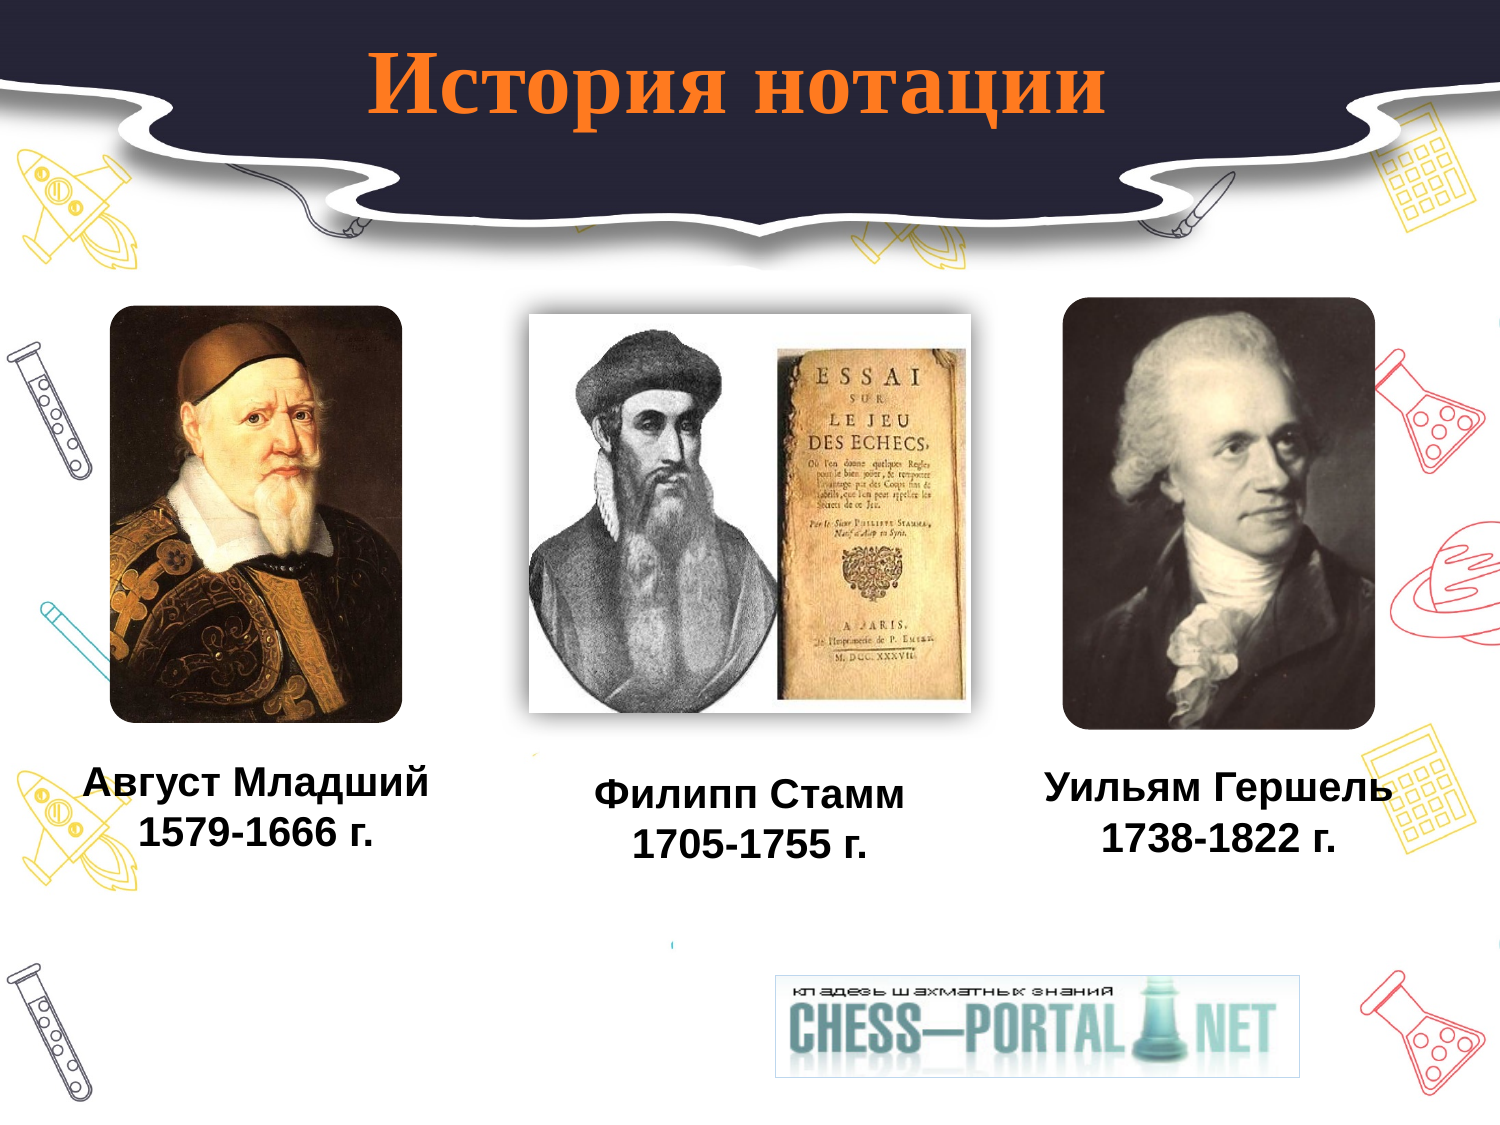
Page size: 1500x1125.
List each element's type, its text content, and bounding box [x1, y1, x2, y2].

text_box [135, 267, 669, 622]
text_box Август Младший 1579-1666 г. [60, 747, 453, 863]
text_box История нотации [112, 14, 1388, 140]
picture [0, 0, 1500, 1125]
text_box Уильям Гершель 1738-1822 г. [1005, 752, 1433, 868]
text_box Филипп Стамм 1705-1755 г. [544, 759, 956, 875]
